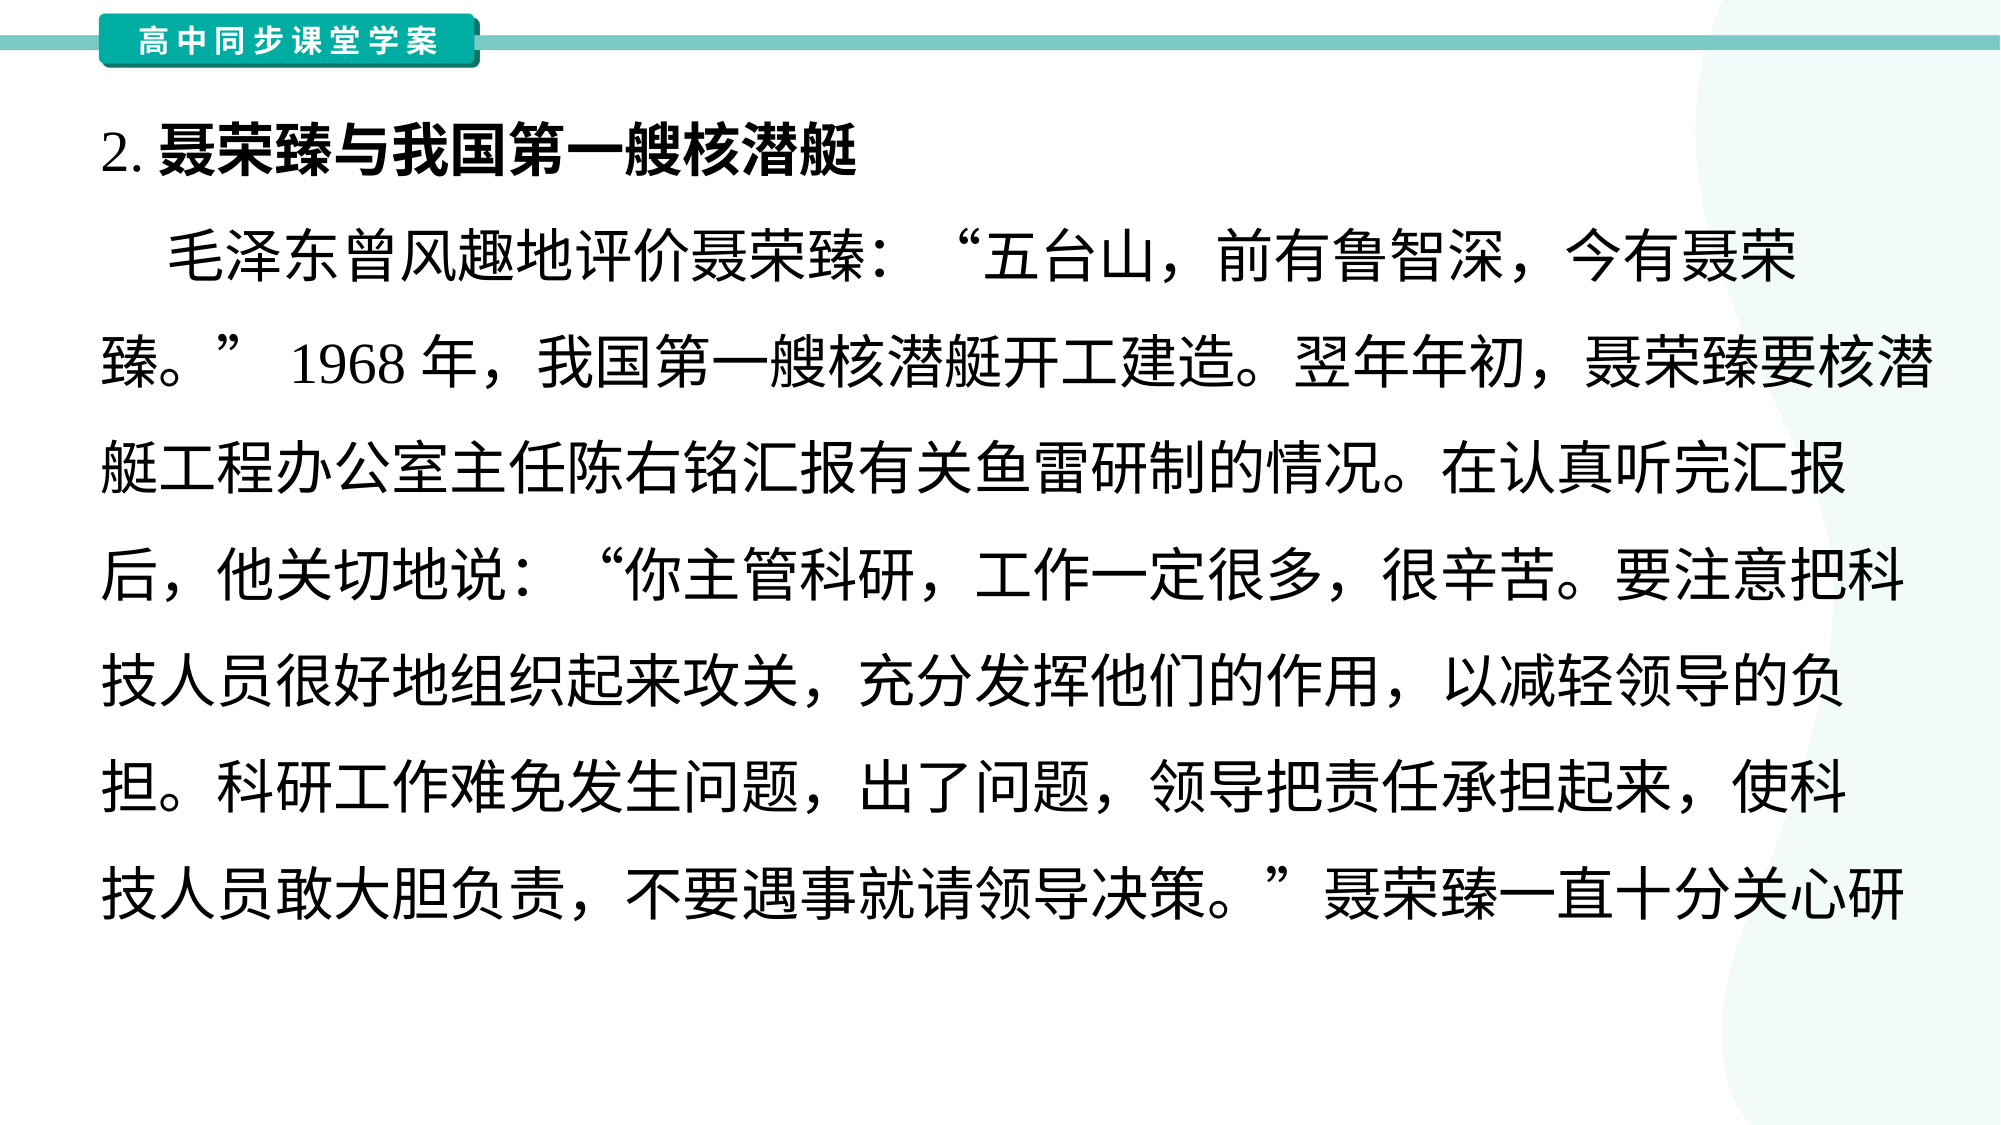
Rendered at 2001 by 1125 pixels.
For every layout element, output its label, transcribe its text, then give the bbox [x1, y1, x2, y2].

picture [0, 0, 2000, 1125]
text_box 2.聂荣臻与我国第一艘核潜艇 毛泽东曾风趣地评价聂荣臻：“五台山，前有鲁智深，今有聂荣 臻。”1968年，我国第一艘核潜艇开工建造。翌年年初，聂荣臻要核潜 艇工程办公室主任陈右铭汇报有关鱼雷研制的情况。在认真听完汇报 后，他关切地说：“你主管科研，工作一定很多，很辛苦。要注意把科 技人员很好地组织起来攻关，充分发挥他们的作用，以减轻领导的负 担。科研工作难免发生问题，出了问题，领导把责任承担起来，使科 技人员敢大胆负责，不要遇事就请领导决策。”聂荣臻一直十分关心研 [100, 76, 1899, 927]
